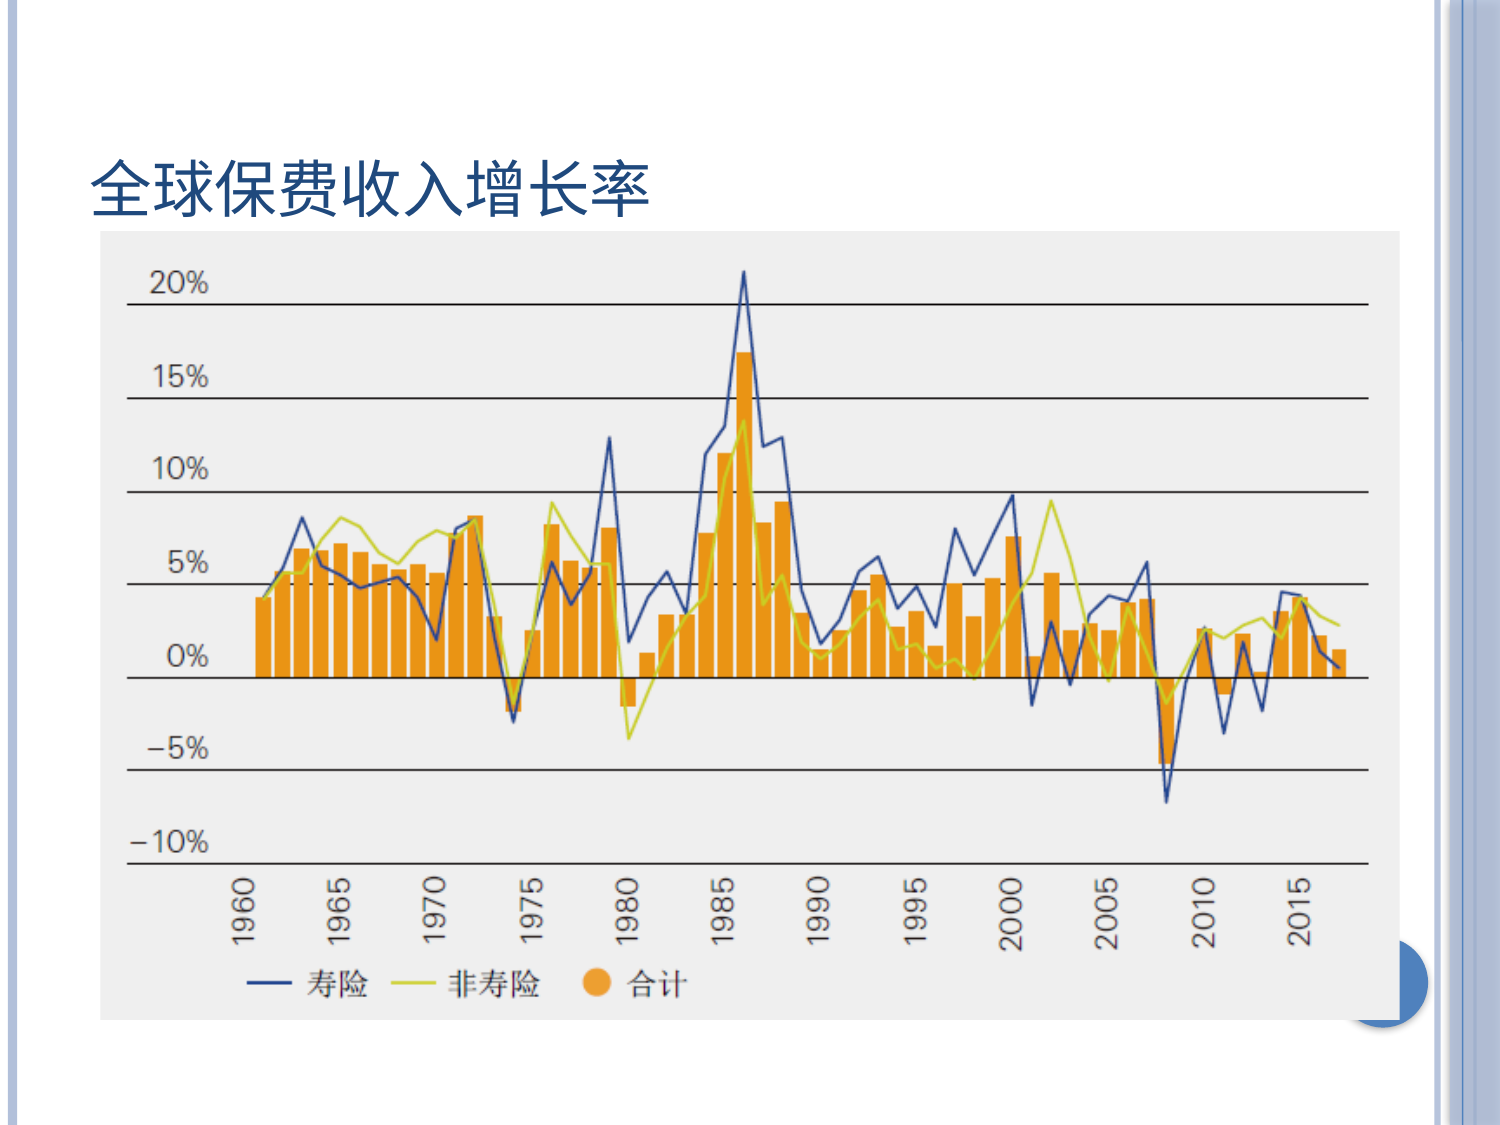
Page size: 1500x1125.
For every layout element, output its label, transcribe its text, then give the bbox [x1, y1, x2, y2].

title 全球保费收入增长率 [75, 45, 1300, 233]
picture [99, 231, 1401, 1020]
